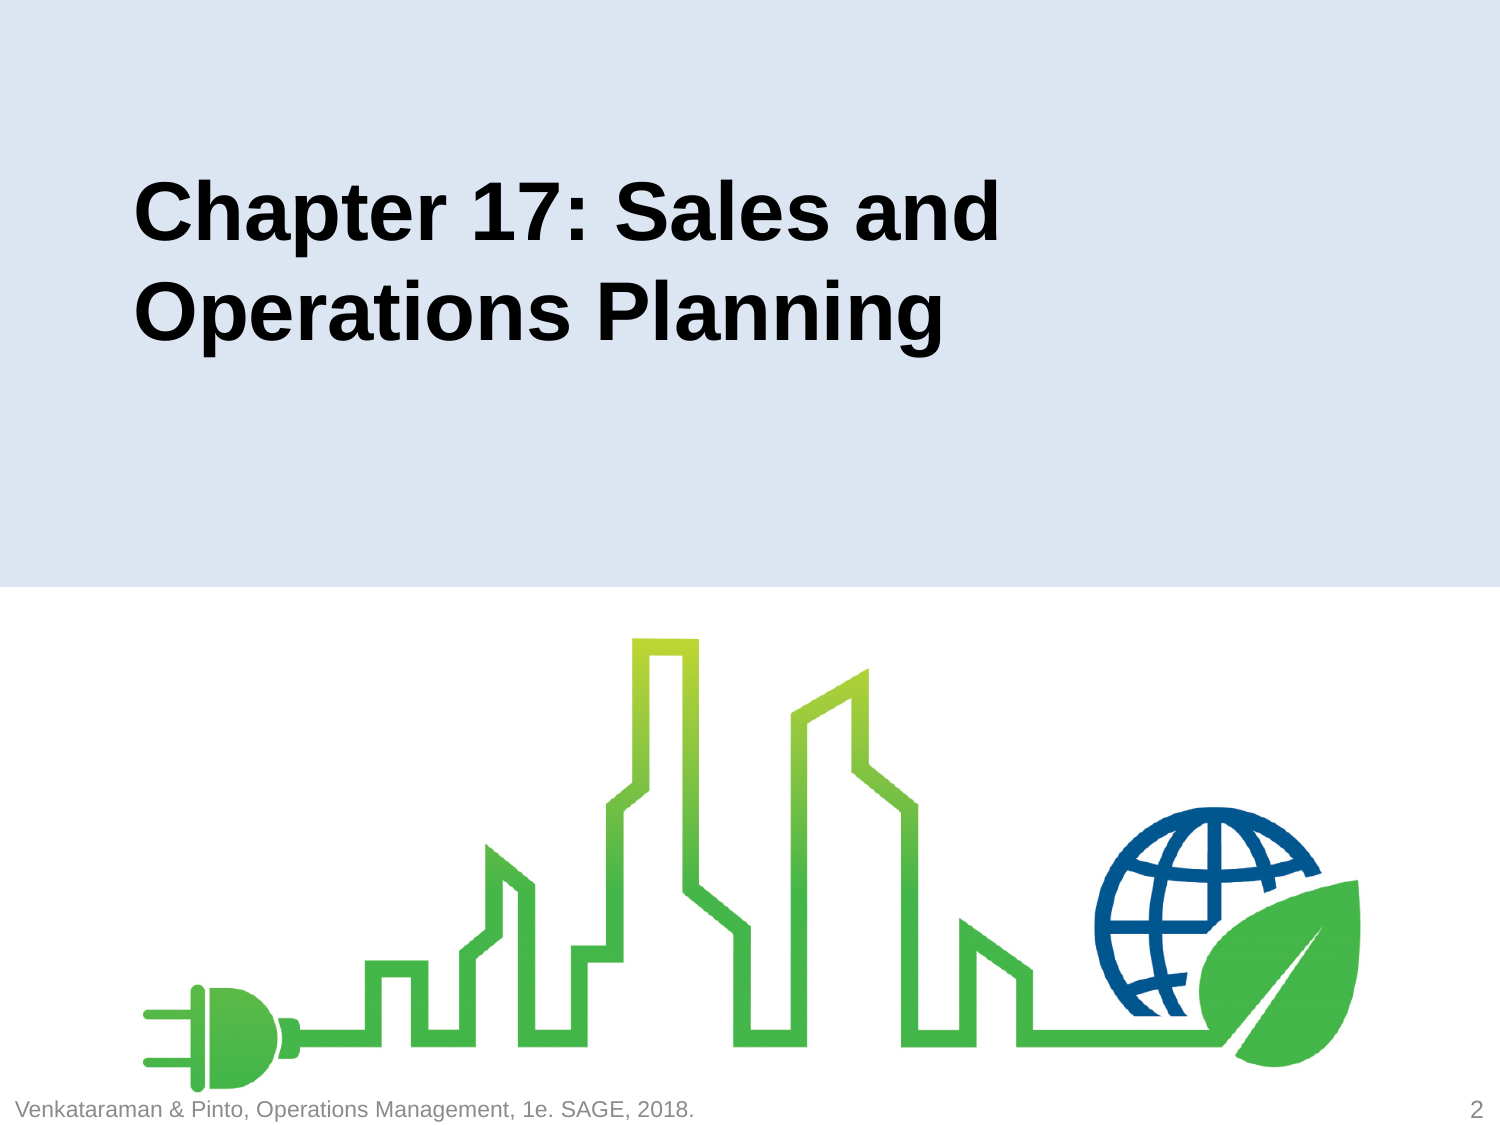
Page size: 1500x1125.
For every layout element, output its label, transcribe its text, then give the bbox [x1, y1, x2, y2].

picture [0, 587, 1500, 1125]
slide_number 2 [1424, 1087, 1499, 1125]
title Chapter 17: Sales and Operations Planning [118, 149, 1394, 374]
footer Venkataraman & Pinto, Operations Management, 1e. SAGE, 2018. [0, 1087, 1194, 1125]
